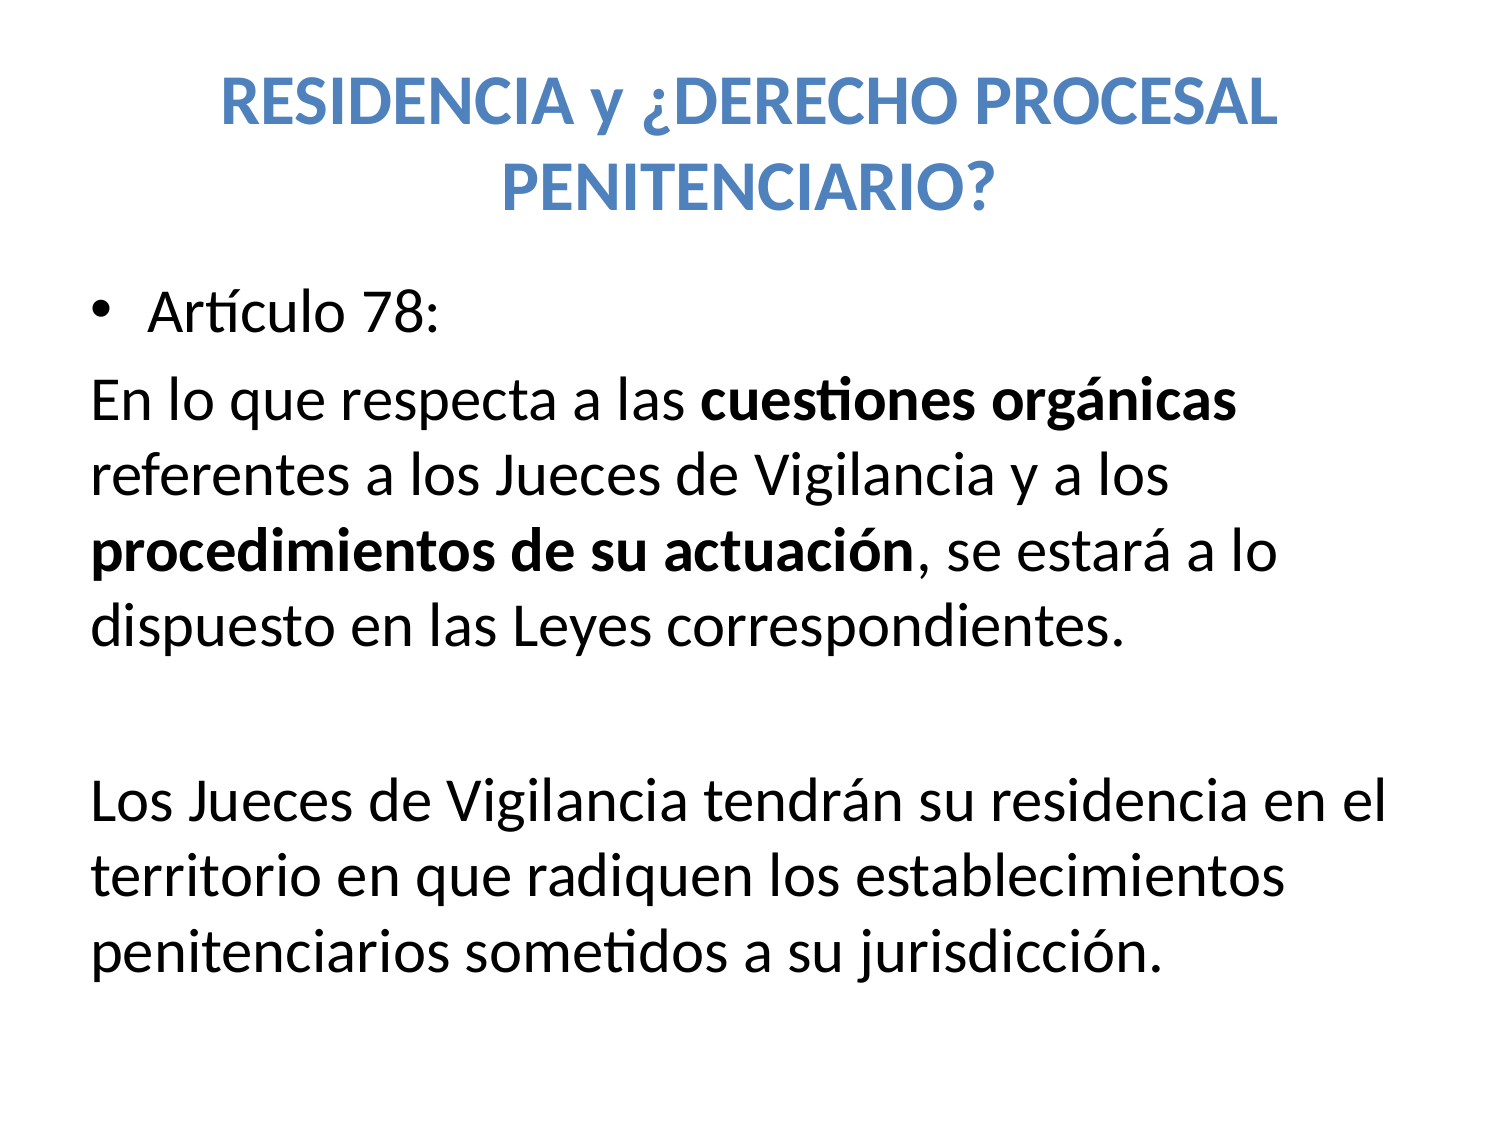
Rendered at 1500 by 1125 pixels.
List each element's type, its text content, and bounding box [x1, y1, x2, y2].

list Artículo 78: En lo que respecta a las cuestiones orgánicas referentes a los Jueces de Vigilancia y a los procedimientos de su actuación, se estará a lo dispuesto en las Leyes correspondientes. Los Jueces de Vigilancia tendrán su residencia en el territorio en que radiquen los establecimientos penitenciarios sometidos a su jurisdicción. [75, 262, 1425, 1005]
title RESIDENCIA y ¿DERECHO PROCESAL PENITENCIARIO? [75, 45, 1425, 233]
